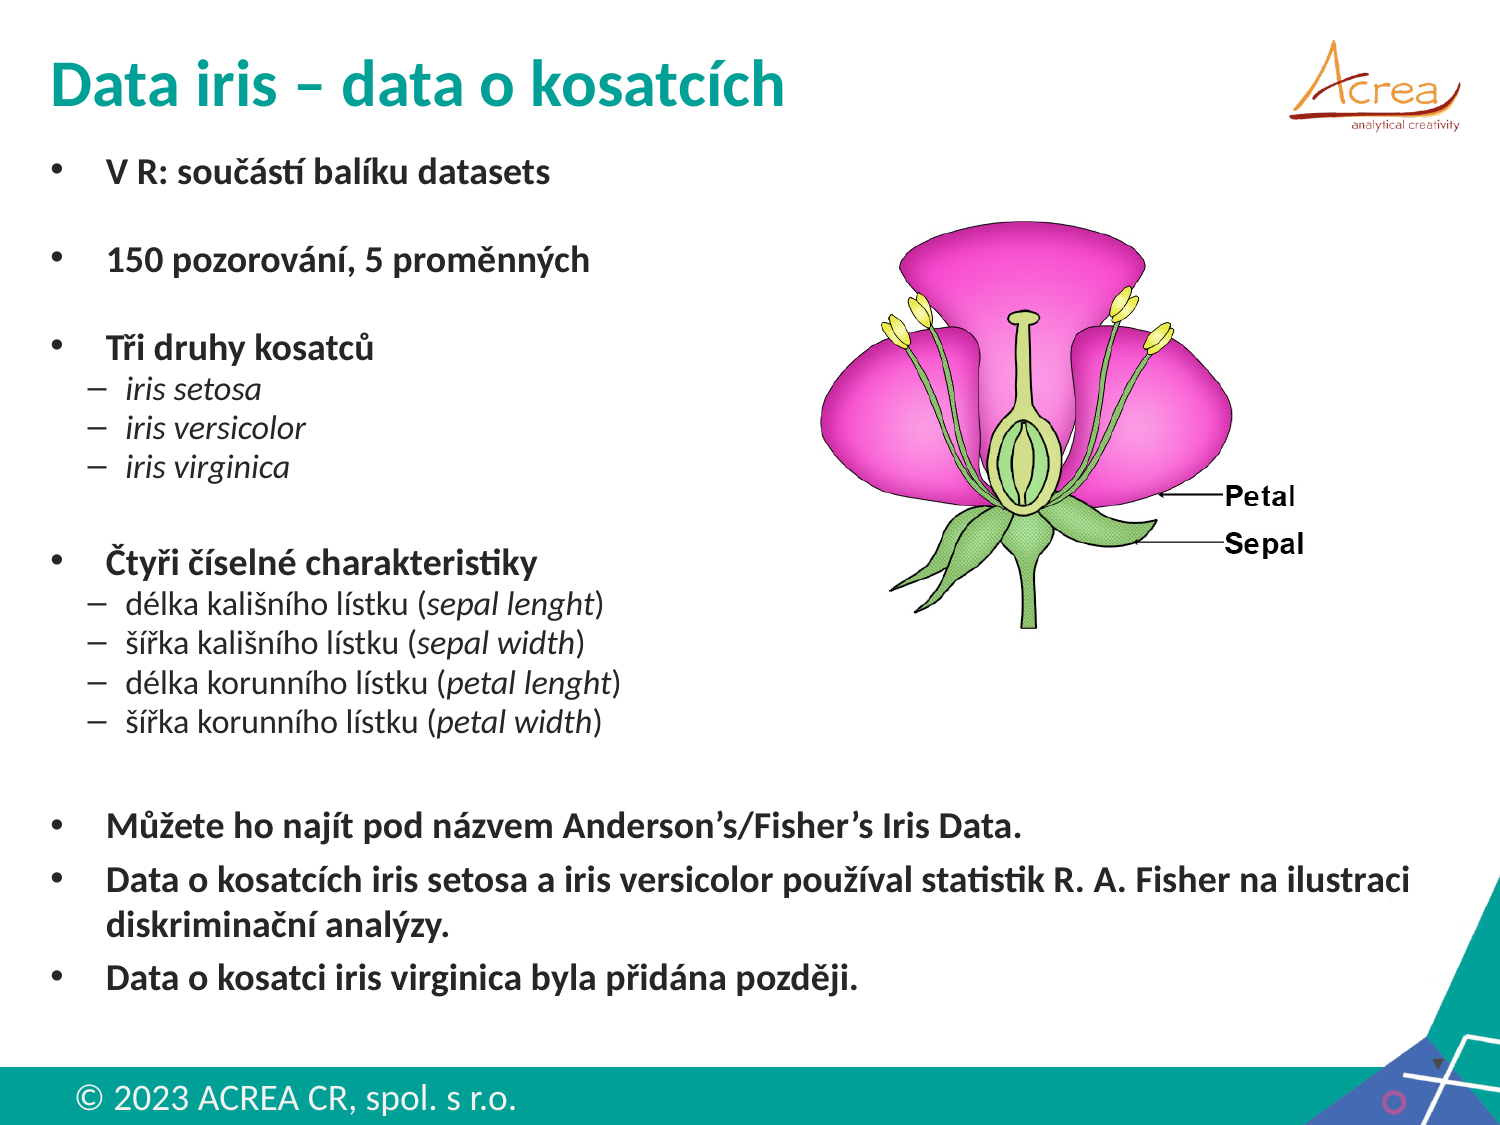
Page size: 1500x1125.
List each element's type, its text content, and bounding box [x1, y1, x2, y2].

title Data iris – data o kosatcích [35, 35, 1276, 124]
list V R: součástí balíku datasets 150 pozorování, 5 proměnných Tři druhy kosatců iris setosa iris versicolor iris virginica Čtyři číselné charakteristiky délka kališního lístku (sepal lenght) šířka kališního lístku (sepal width) délka korunního lístku (petal lenght) šířka korunního lístku (petal width) Můžete ho najít pod názvem Anderson’s/Fisher’s Iris Data. Data o kosatcích iris setosa a iris versicolor používal statistik R. A. Fisher na ilustraci diskriminační analýzy. Data o kosatci iris virginica byla přidána později. [35, 147, 1453, 1010]
picture [1249, 10, 1500, 161]
picture [1280, 853, 1500, 1125]
picture [796, 184, 1330, 666]
